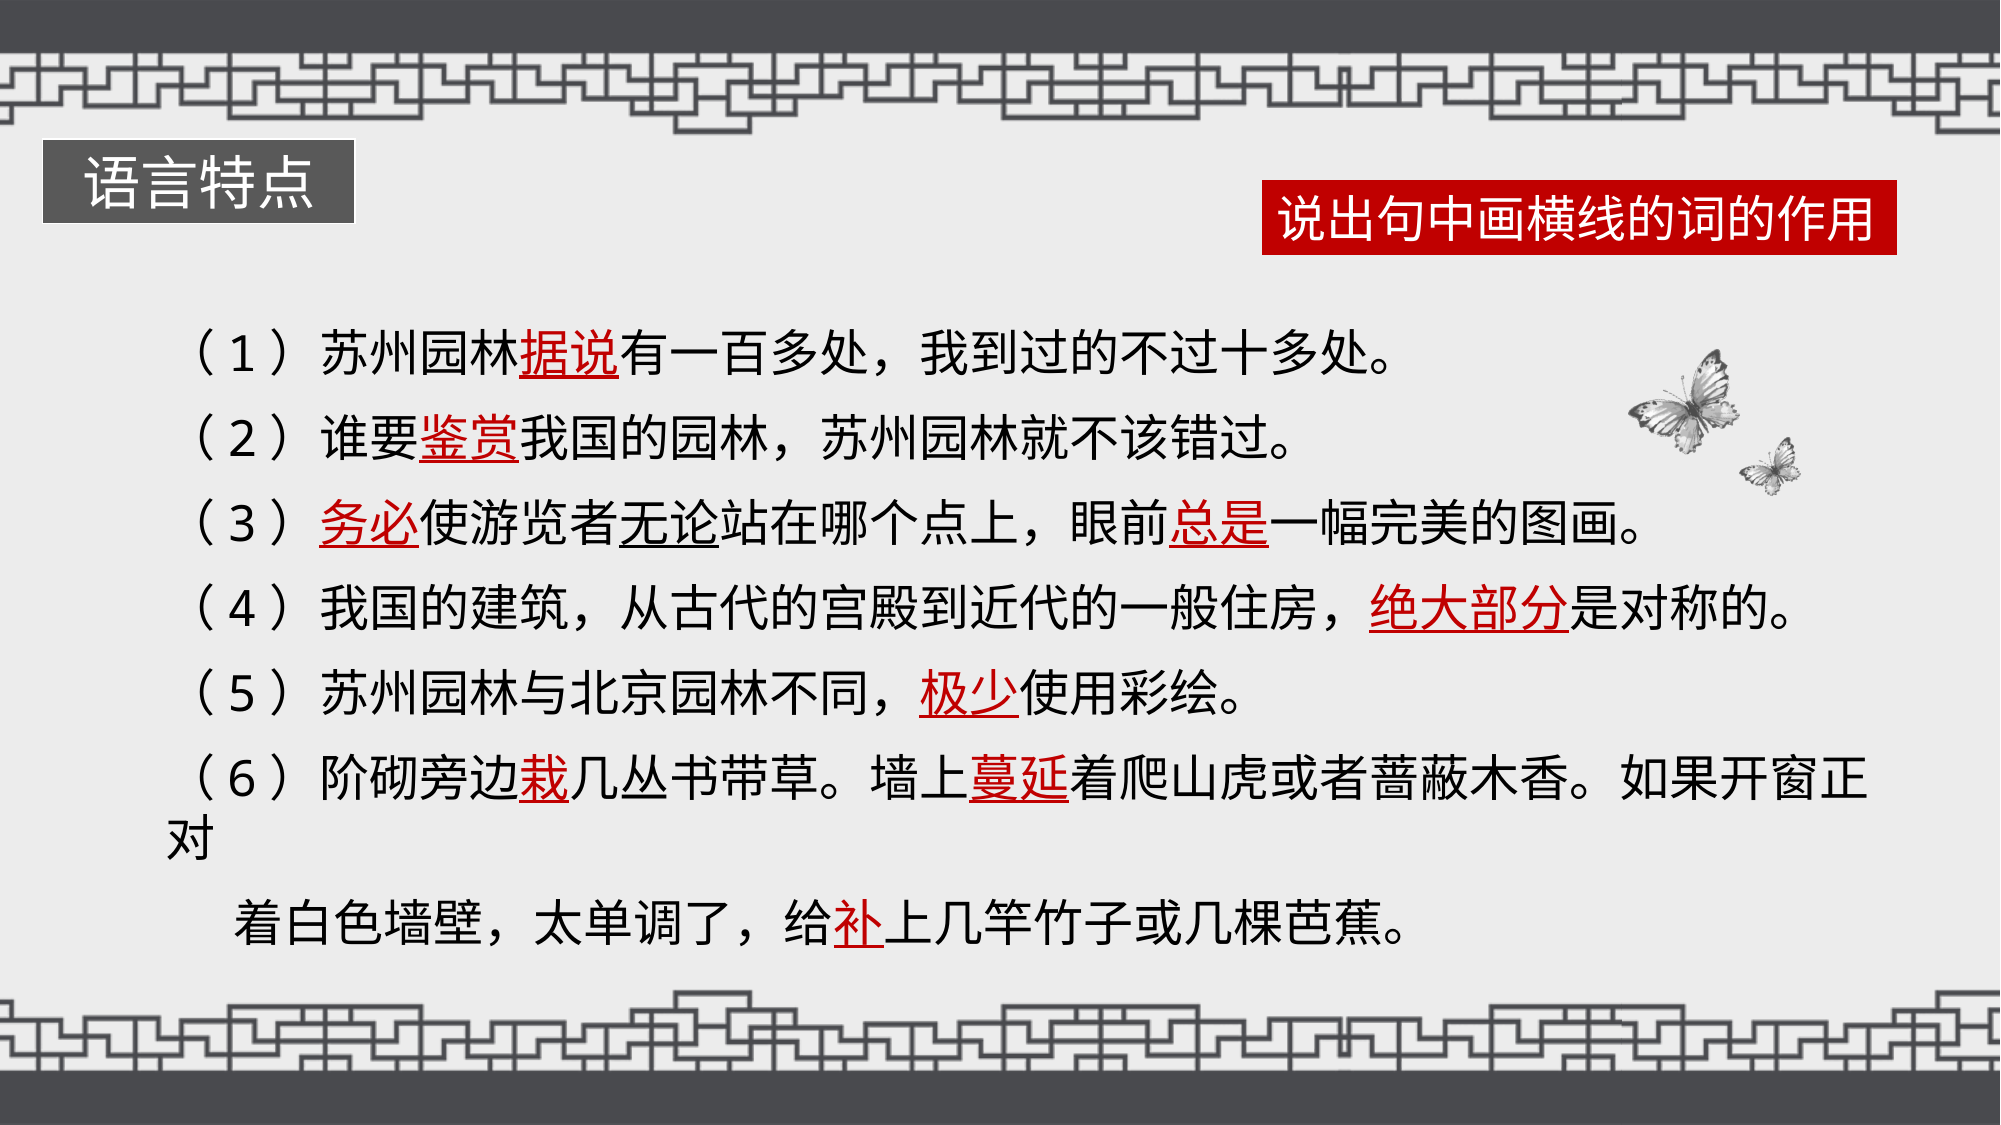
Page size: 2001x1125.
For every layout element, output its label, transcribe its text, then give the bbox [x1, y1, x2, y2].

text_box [0, 0, 2000, 136]
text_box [0, 989, 2000, 1125]
text_box 说出句中画横线的词的作用 [1262, 180, 1897, 255]
picture [1622, 329, 1810, 502]
text_box （1）苏州园林据说有一百多处，我到过的不过十多处。 （2）谁要鉴赏我国的园林，苏州园林就不该错过。 （3）务必使游览者无论站在哪个点上，眼前总是一幅完美的图画。 （4）我国的建筑，从古代的宫殿到近代的一般住房，绝大部分是对称的。 （5）苏州园林与北京园林不同，极少使用彩绘。 （6）阶砌旁边栽几丛书带草。墙上蔓延着爬山虎或者蔷蔽木香。如果开窗正对 着白色墙壁，太单调了，给补上几竿竹子或几棵芭蕉。 [150, 313, 1922, 989]
text_box 语言特点 [42, 139, 355, 224]
